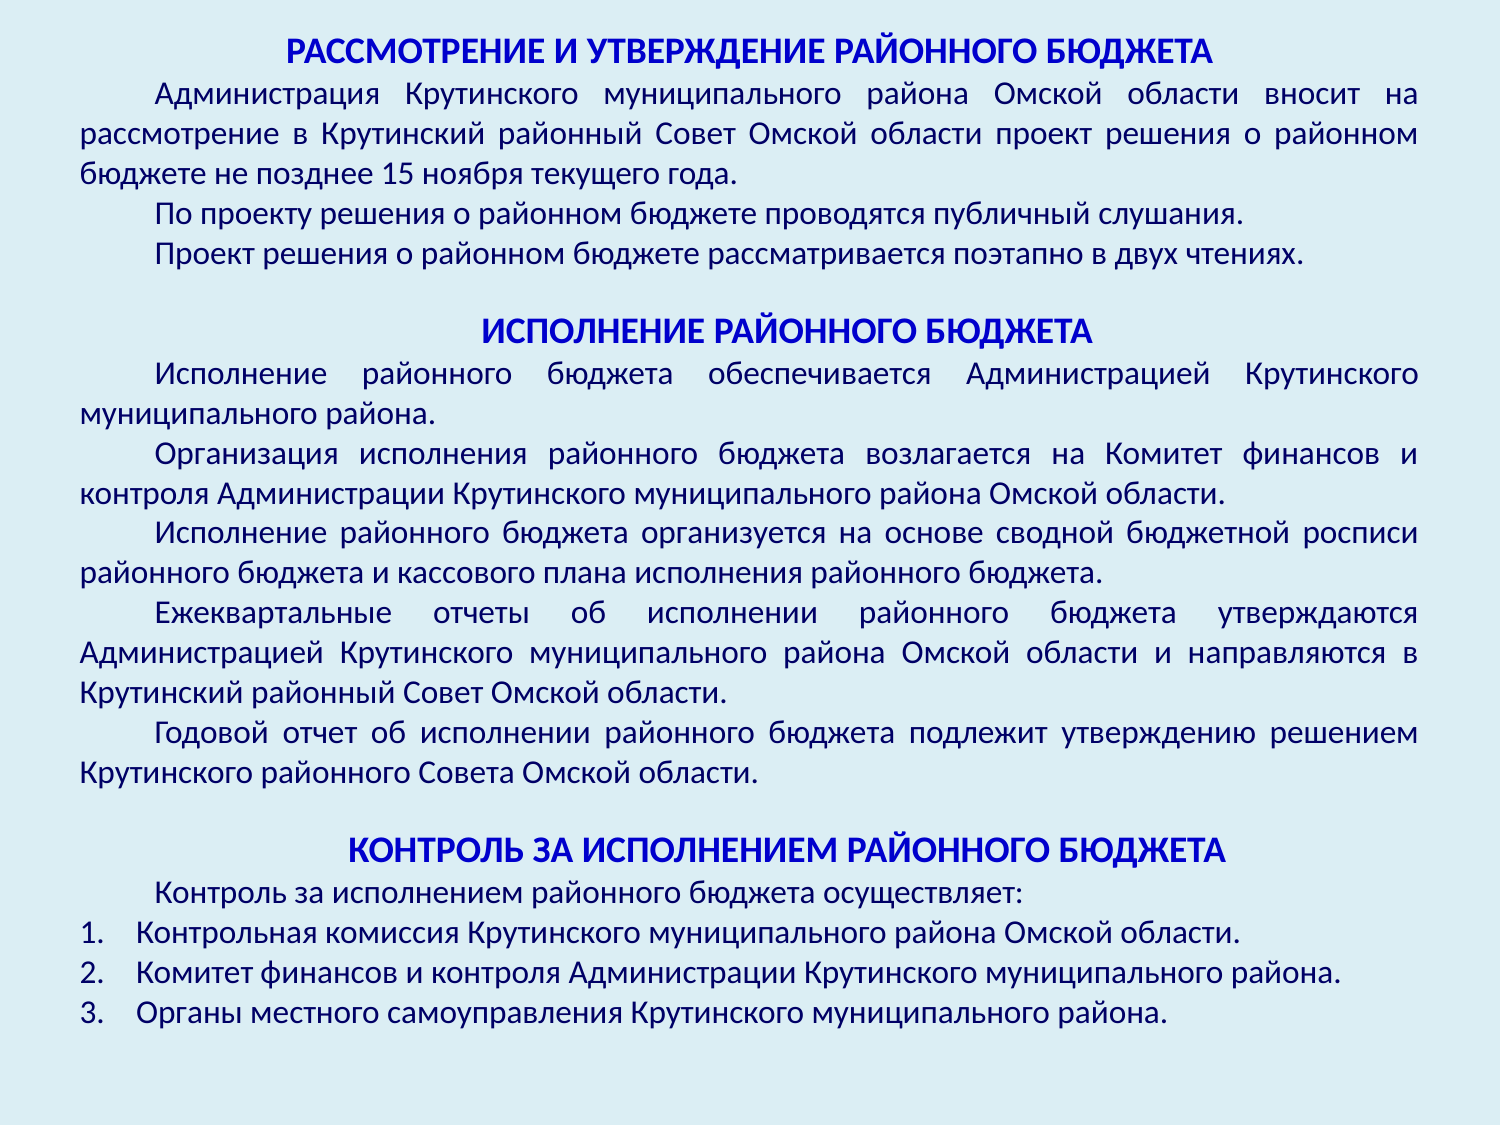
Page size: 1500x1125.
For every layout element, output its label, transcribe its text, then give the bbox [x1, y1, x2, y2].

text_box РАССМОТРЕНИЕ И УТВЕРЖДЕНИЕ РАЙОННОГО БЮДЖЕТА Администрация Крутинского муниципального района Омской области вносит на рассмотрение в Крутинский районный Совет Омской области проект решения о районном бюджете не позднее 15 ноября текущего года. По проекту решения о районном бюджете проводятся публичный слушания. Проект решения о районном бюджете рассматривается поэтапно в двух чтениях. ИСПОЛНЕНИЕ РАЙОННОГО БЮДЖЕТА Исполнение районного бюджета обеспечивается Администрацией Крутинского муниципального района. Организация исполнения районного бюджета возлагается на Комитет финансов и контроля Администрации Крутинского муниципального района Омской области. Исполнение районного бюджета организуется на основе сводной бюджетной росписи районного бюджета и кассового плана исполнения районного бюджета. Ежеквартальные отчеты об исполнении районного бюджета утверждаются Администрацией Крутинского муниципального района Омской области и направляются в Крутинский районный Совет Омской области. Годовой отчет об исполнении районного бюджета подлежит утверждению решением Крутинского районного Совета Омской области. КОНТРОЛЬ ЗА ИСПОЛНЕНИЕМ РАЙОННОГО БЮДЖЕТА Контроль за исполнением районного бюджета осуществляет: Контрольная комиссия Крутинского муниципального района Омской области. Комитет финансов и контроля Администрации Крутинского муниципального района. Органы местного самоуправления Крутинского муниципального района. [64, 19, 1436, 1073]
